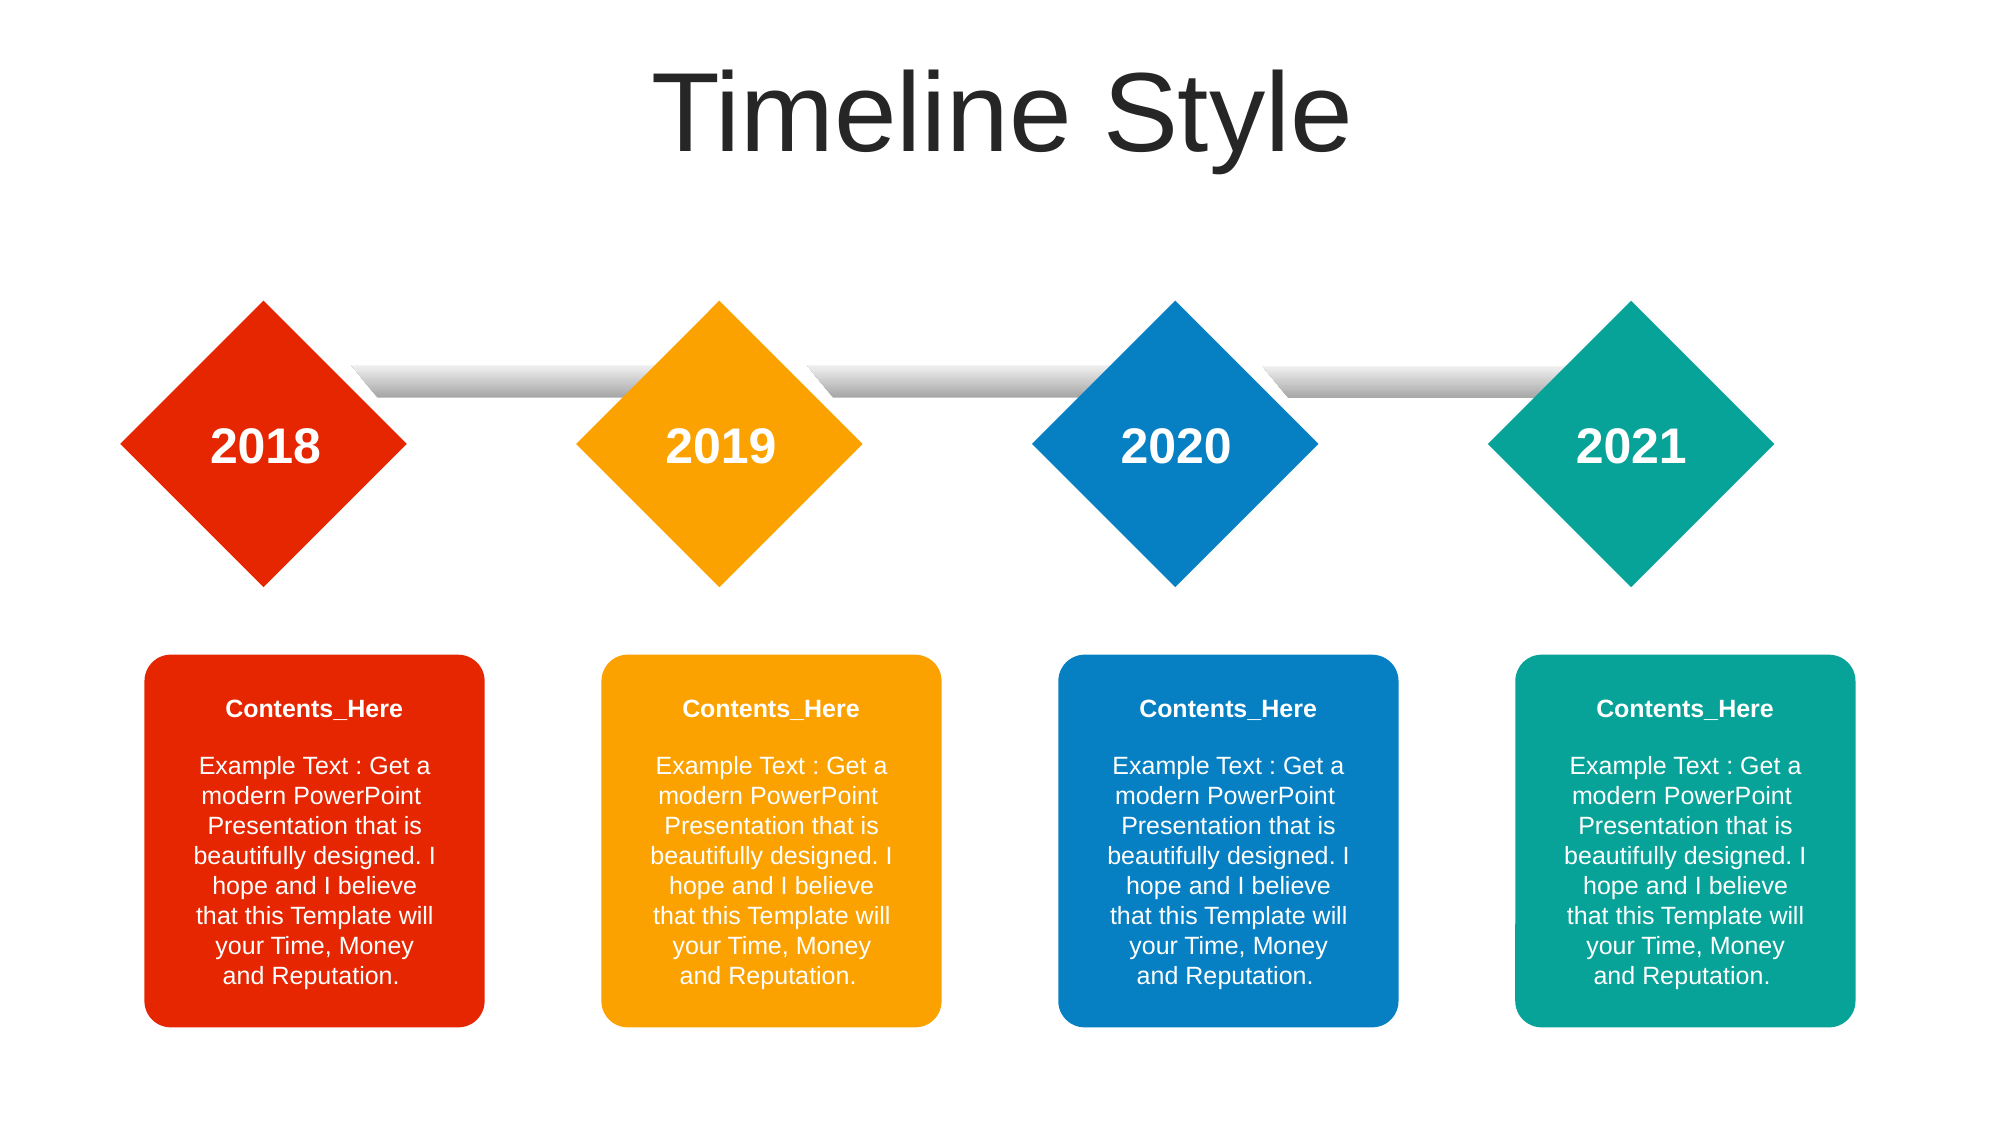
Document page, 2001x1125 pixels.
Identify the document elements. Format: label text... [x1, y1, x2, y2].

list Timeline Style [53, 55, 1952, 175]
text_box 2018 [194, 406, 337, 481]
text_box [1091, 684, 1366, 1000]
text_box [1259, 364, 1565, 400]
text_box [1548, 684, 1823, 1000]
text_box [177, 684, 452, 1000]
text_box [1486, 299, 1776, 589]
text_box [1057, 653, 1400, 1029]
text_box [574, 299, 865, 589]
text_box 2020 [1105, 406, 1248, 481]
text_box [600, 653, 943, 1029]
text_box [143, 653, 486, 1029]
text_box [804, 363, 1110, 399]
text_box [348, 363, 654, 399]
text_box [1030, 299, 1320, 589]
text_box 2019 [649, 406, 792, 481]
text_box 2021 [1560, 406, 1703, 481]
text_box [634, 684, 909, 1000]
text_box [118, 299, 409, 589]
text_box [1514, 653, 1857, 1029]
